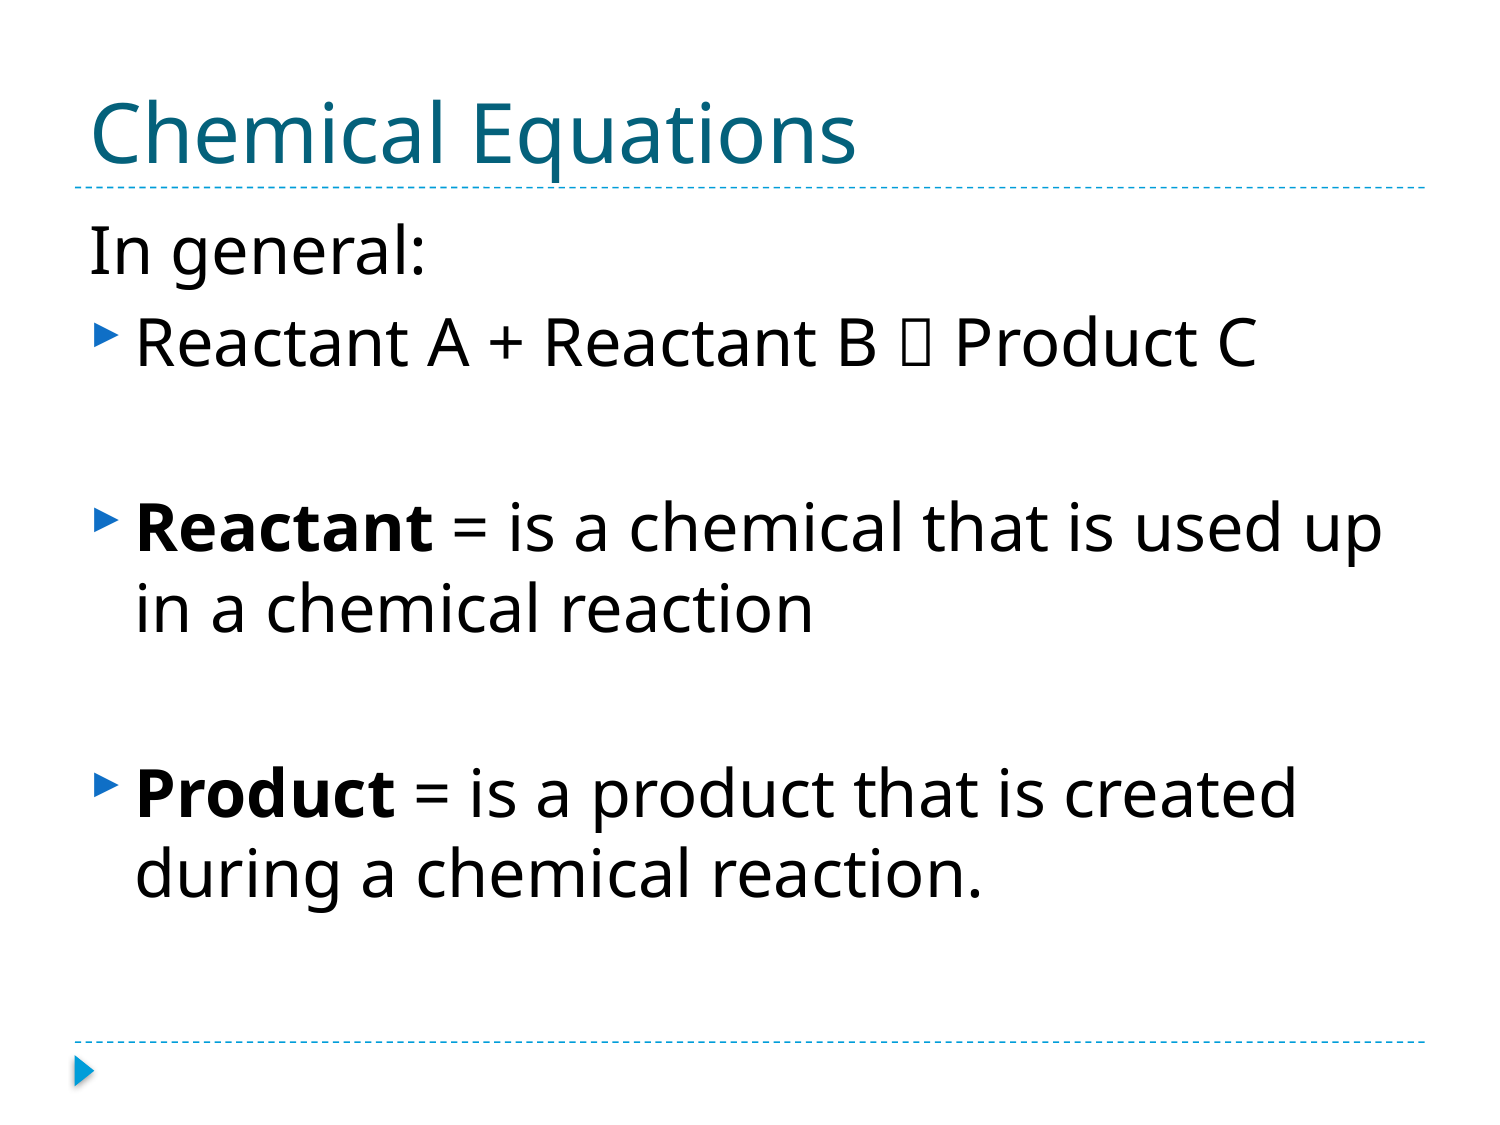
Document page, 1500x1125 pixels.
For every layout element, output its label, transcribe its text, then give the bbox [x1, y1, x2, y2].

list In general: Reactant A + Reactant B  Product C Reactant = is a chemical that is used up in a chemical reaction Product = is a product that is created during a chemical reaction. [75, 200, 1425, 1010]
title Chemical Equations [75, 24, 1425, 188]
